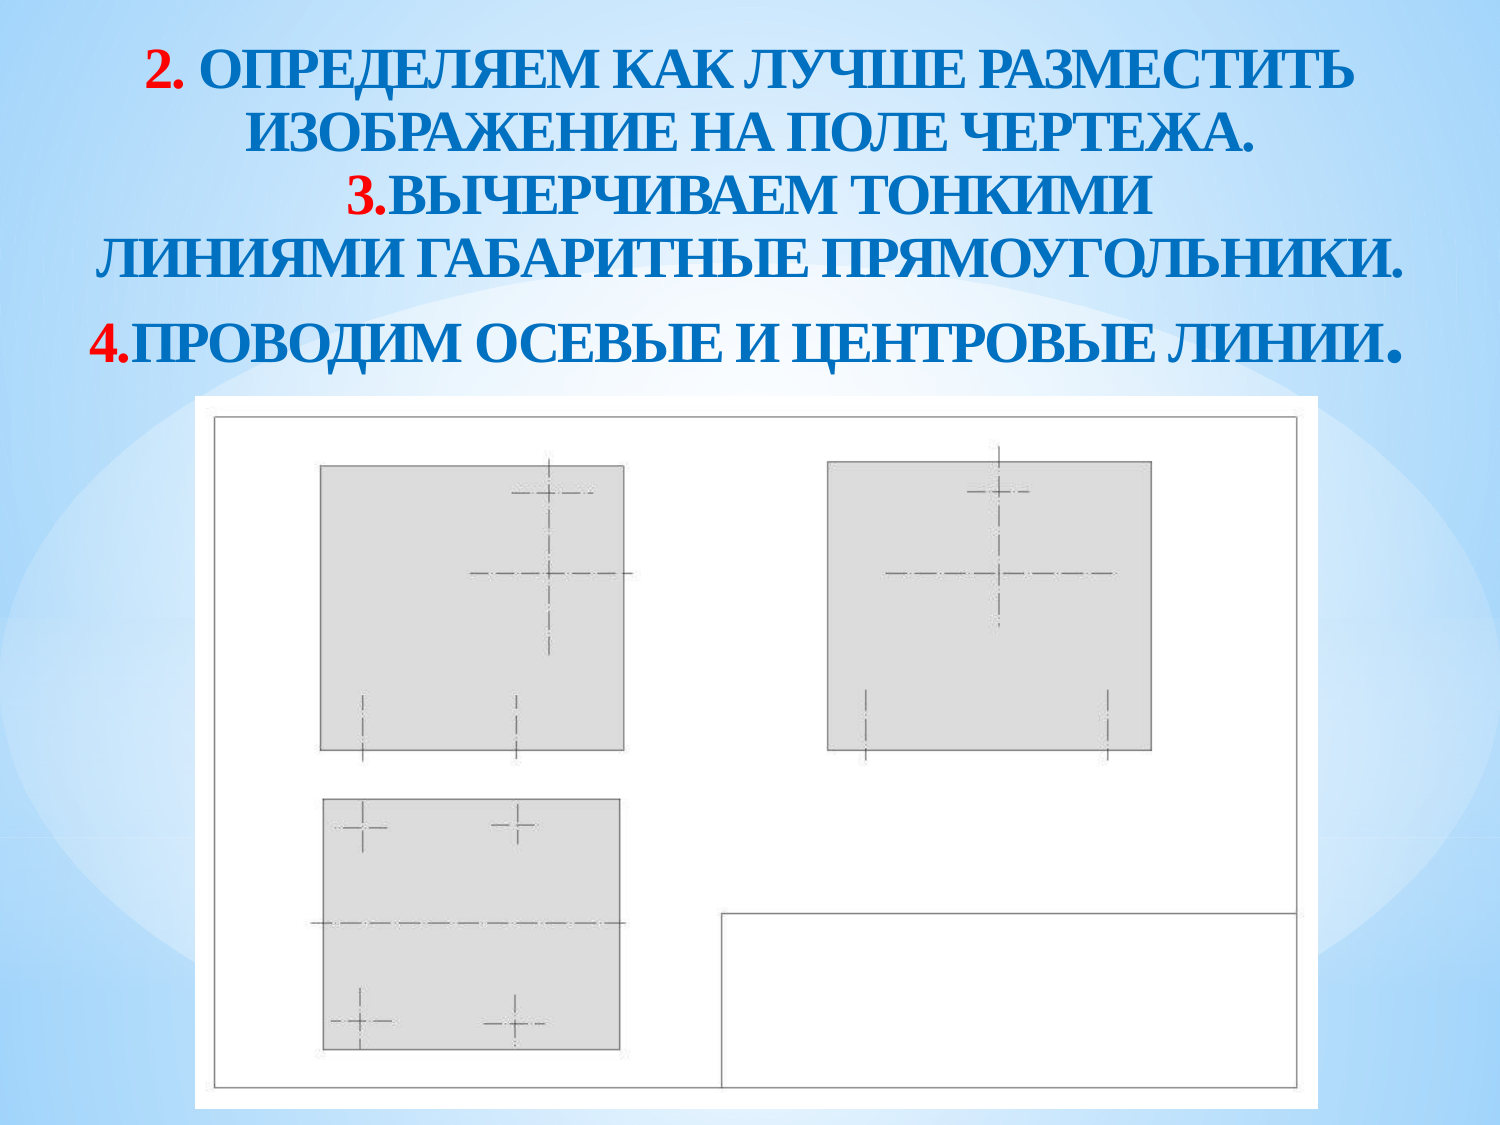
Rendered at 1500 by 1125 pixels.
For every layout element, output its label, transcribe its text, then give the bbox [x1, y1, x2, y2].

text_box 2. Определяем как лучше разместить изображение на поле чертежа. 3.Вычерчиваем тонкими линиями габаритные прямоугольники. 4.Проводим осевые и центровые линии. [31, 30, 1483, 388]
picture [195, 396, 1318, 1109]
